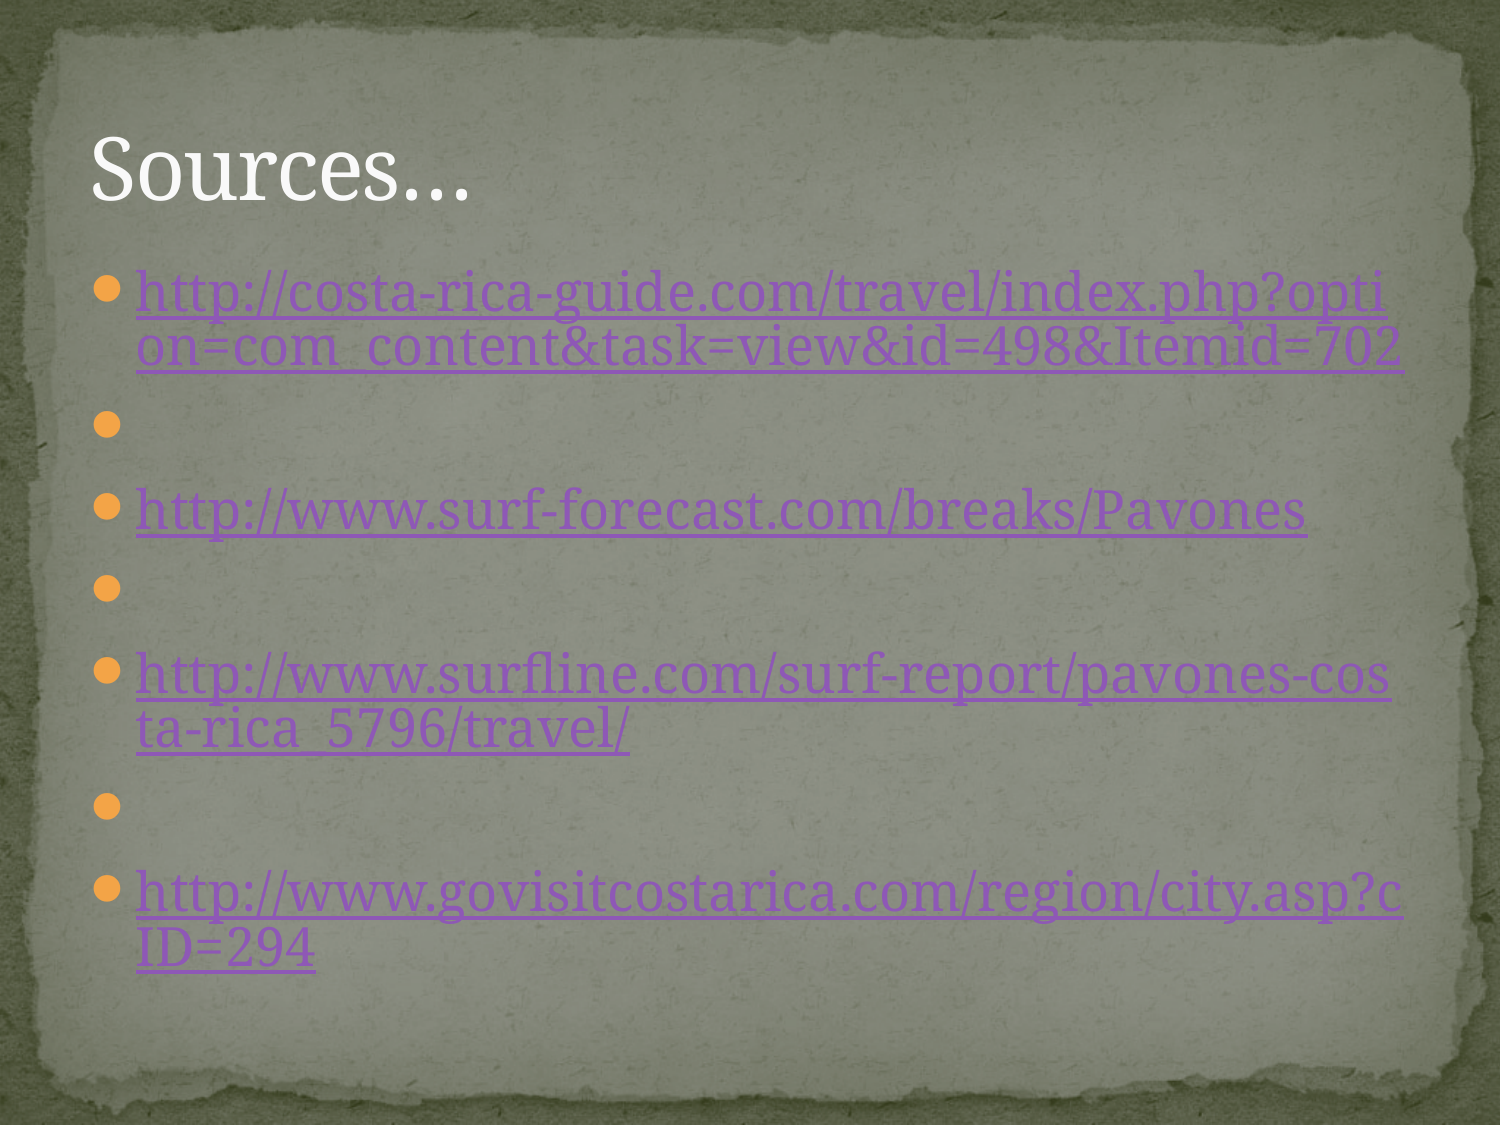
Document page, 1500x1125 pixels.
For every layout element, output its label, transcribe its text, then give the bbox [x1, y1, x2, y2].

list http://costa-rica-guide.com/travel/index.php?option=com_content&task=view&id=498&Itemid=702 http://www.surf-forecast.com/breaks/Pavones http://www.surfline.com/surf-report/pavones-costa-rica_5796/travel/ http://www.govisitcostarica.com/region/city.asp?cID=294 [75, 249, 1425, 1000]
title Sources… [74, 24, 1425, 225]
